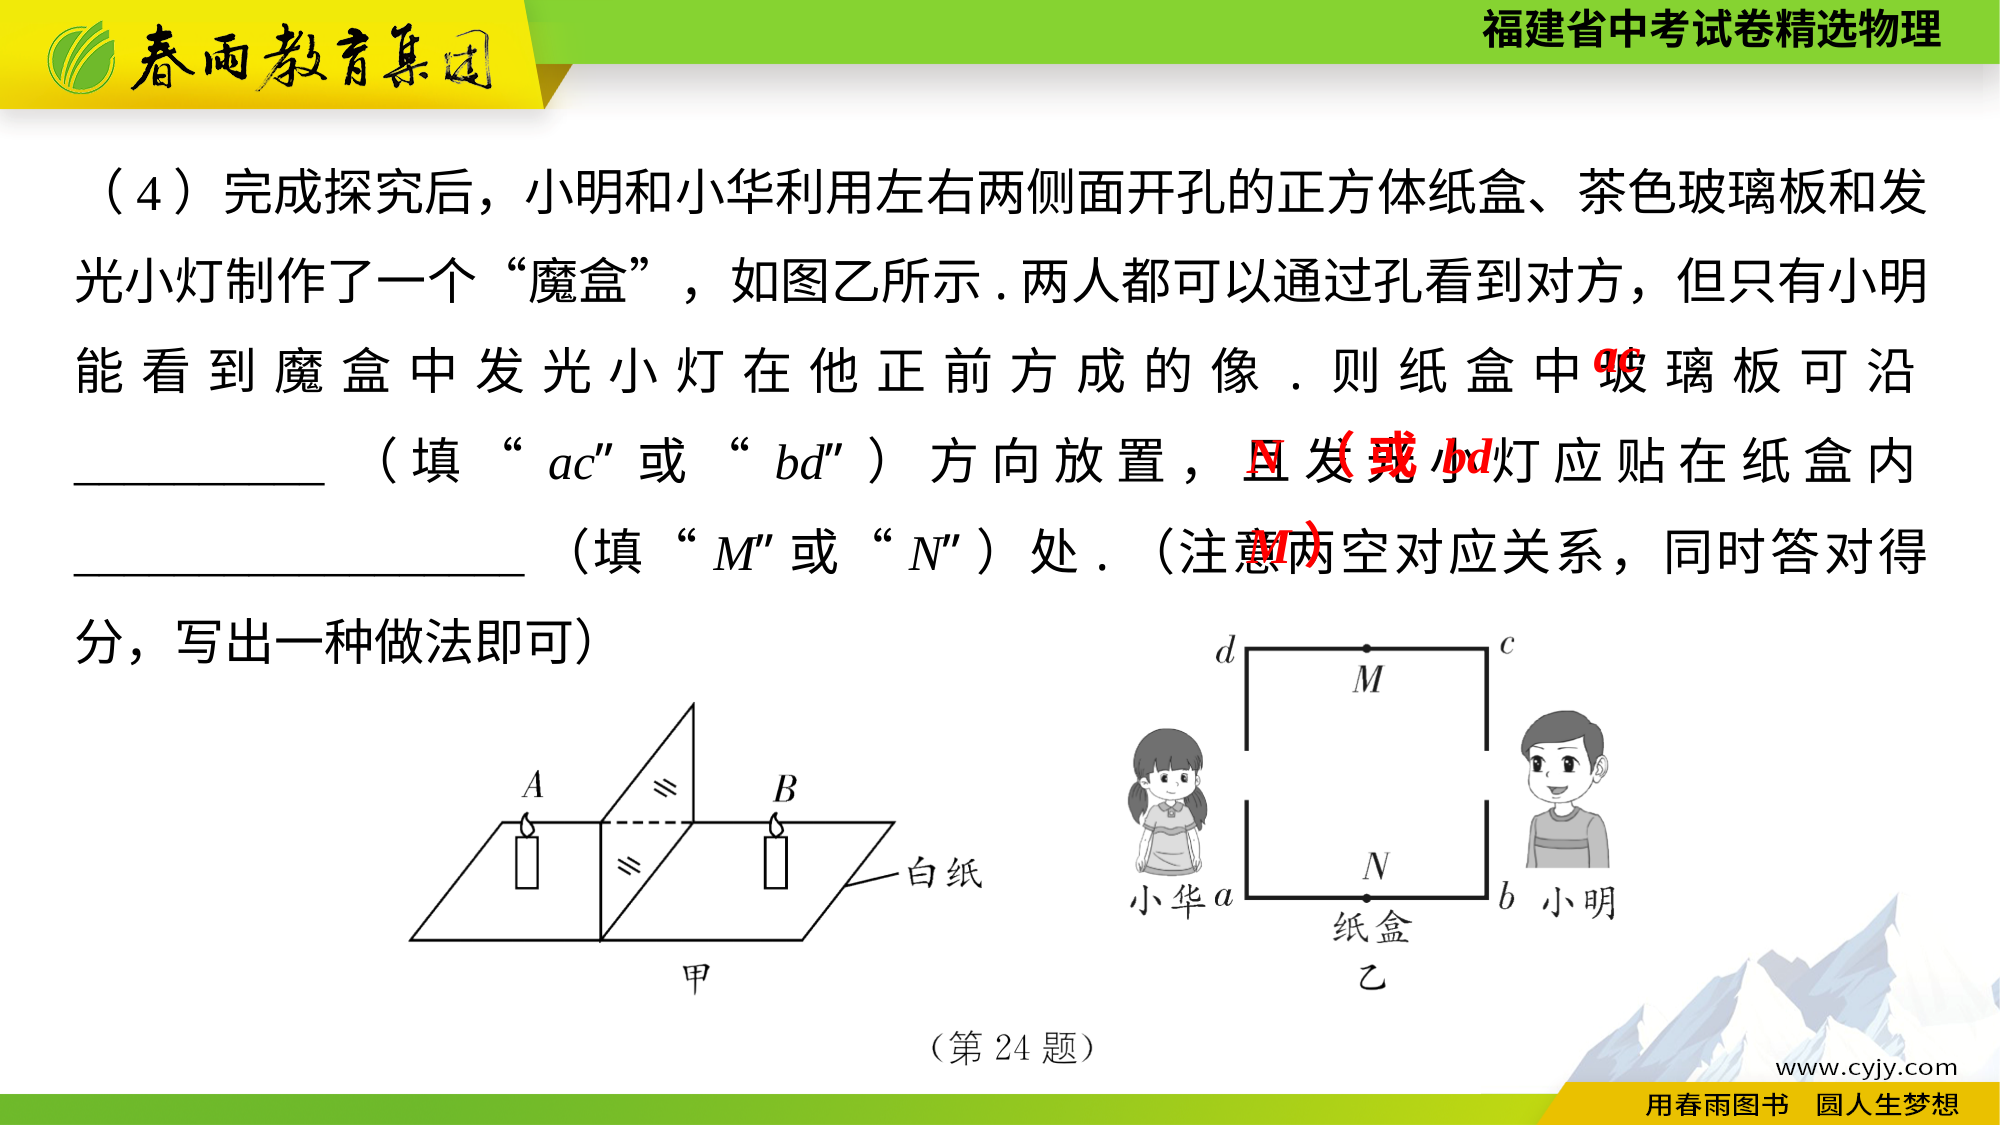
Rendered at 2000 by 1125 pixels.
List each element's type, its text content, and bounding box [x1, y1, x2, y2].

picture [0, 0, 2000, 1125]
list （4）完成探究后，小明和小华利用左右两侧面开孔的正方体纸盒、茶色玻璃板和发光小灯制作了一个“魔盒”，如图乙所示.两人都可以通过孔看到对方，但只有小明能看到魔盒中发光小灯在他正前方成的像.则纸盒中玻璃板可沿__________（填“ac”或“bd”）方向放置，且发光小灯应贴在纸盒内__________________（填“M”或“N”）处.（注意两空对应关系，同时答对得分，写出一种做法即可） [59, 122, 1944, 592]
text_box N（或bd M） [1232, 386, 1593, 491]
text_box ac [1516, 314, 1656, 390]
